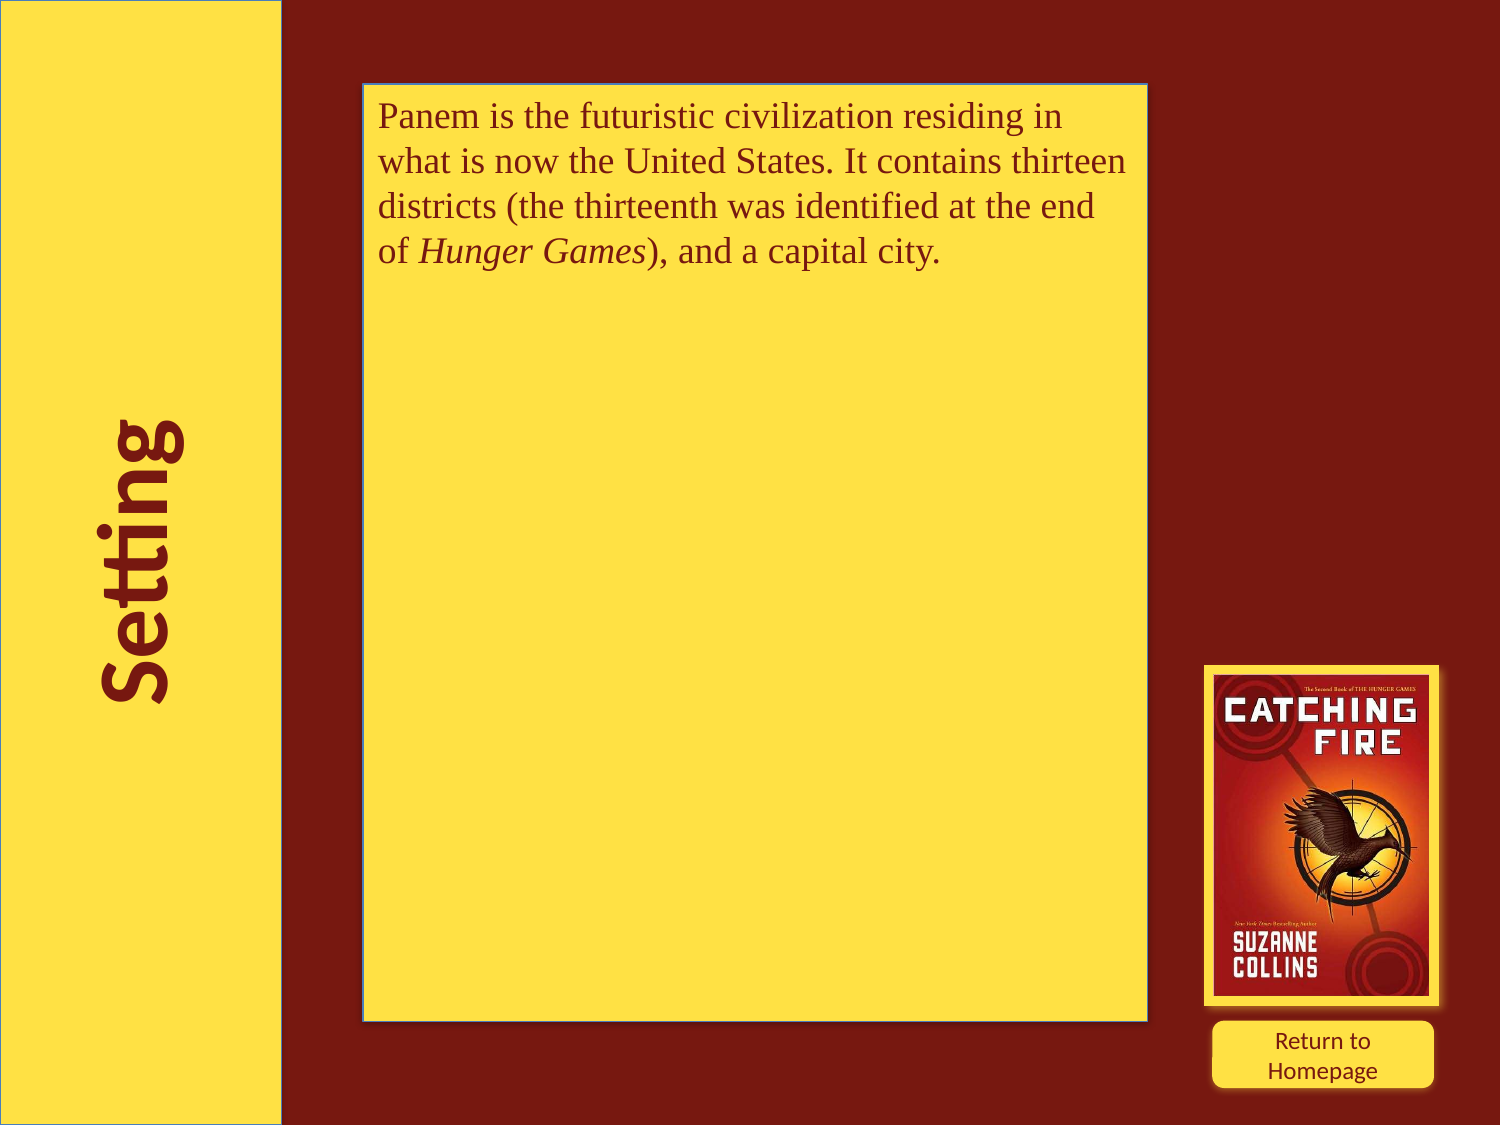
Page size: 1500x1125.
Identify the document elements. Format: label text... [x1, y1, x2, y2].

text_box Panem is the futuristic civilization residing in what is now the United States. It contains thirteen districts (the thirteenth was identified at the end of Hunger Games), and a capital city. [362, 83, 1148, 1022]
picture [1212, 674, 1430, 997]
text_box [1182, 639, 1465, 1125]
text_box Setting [0, 0, 282, 1125]
